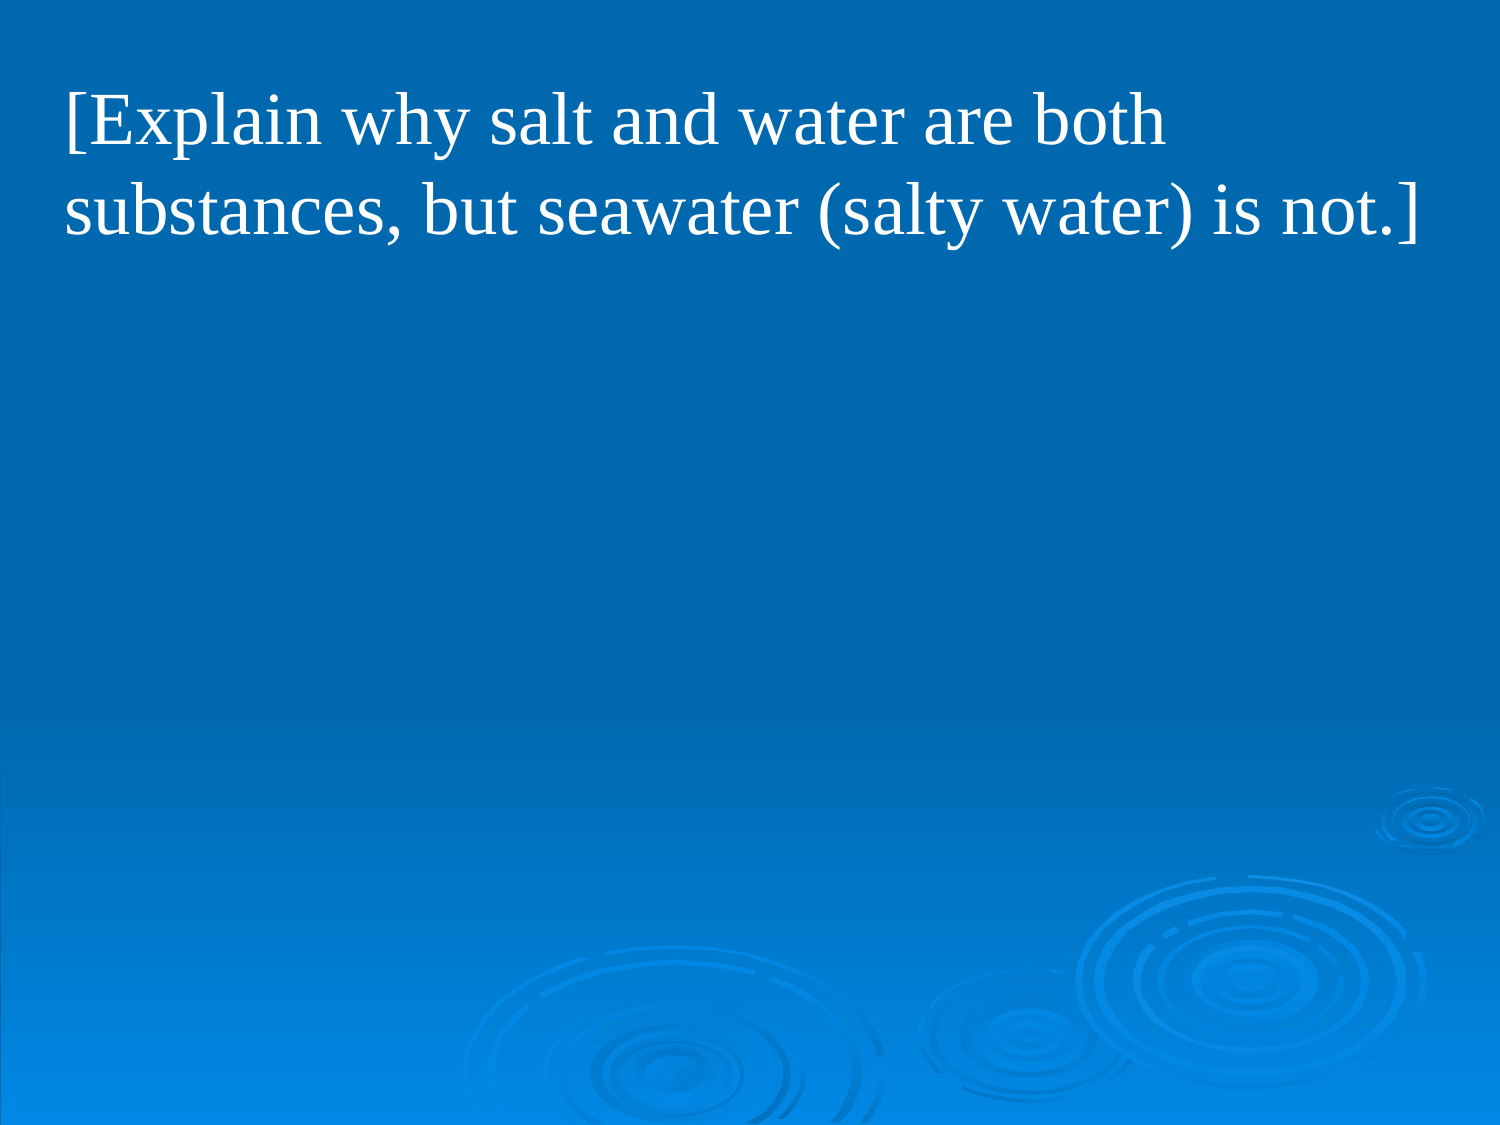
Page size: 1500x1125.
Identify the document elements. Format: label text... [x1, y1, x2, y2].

text_box [Explain why salt and water are both substances, but seawater (salty water) is not.] [50, 62, 1450, 348]
